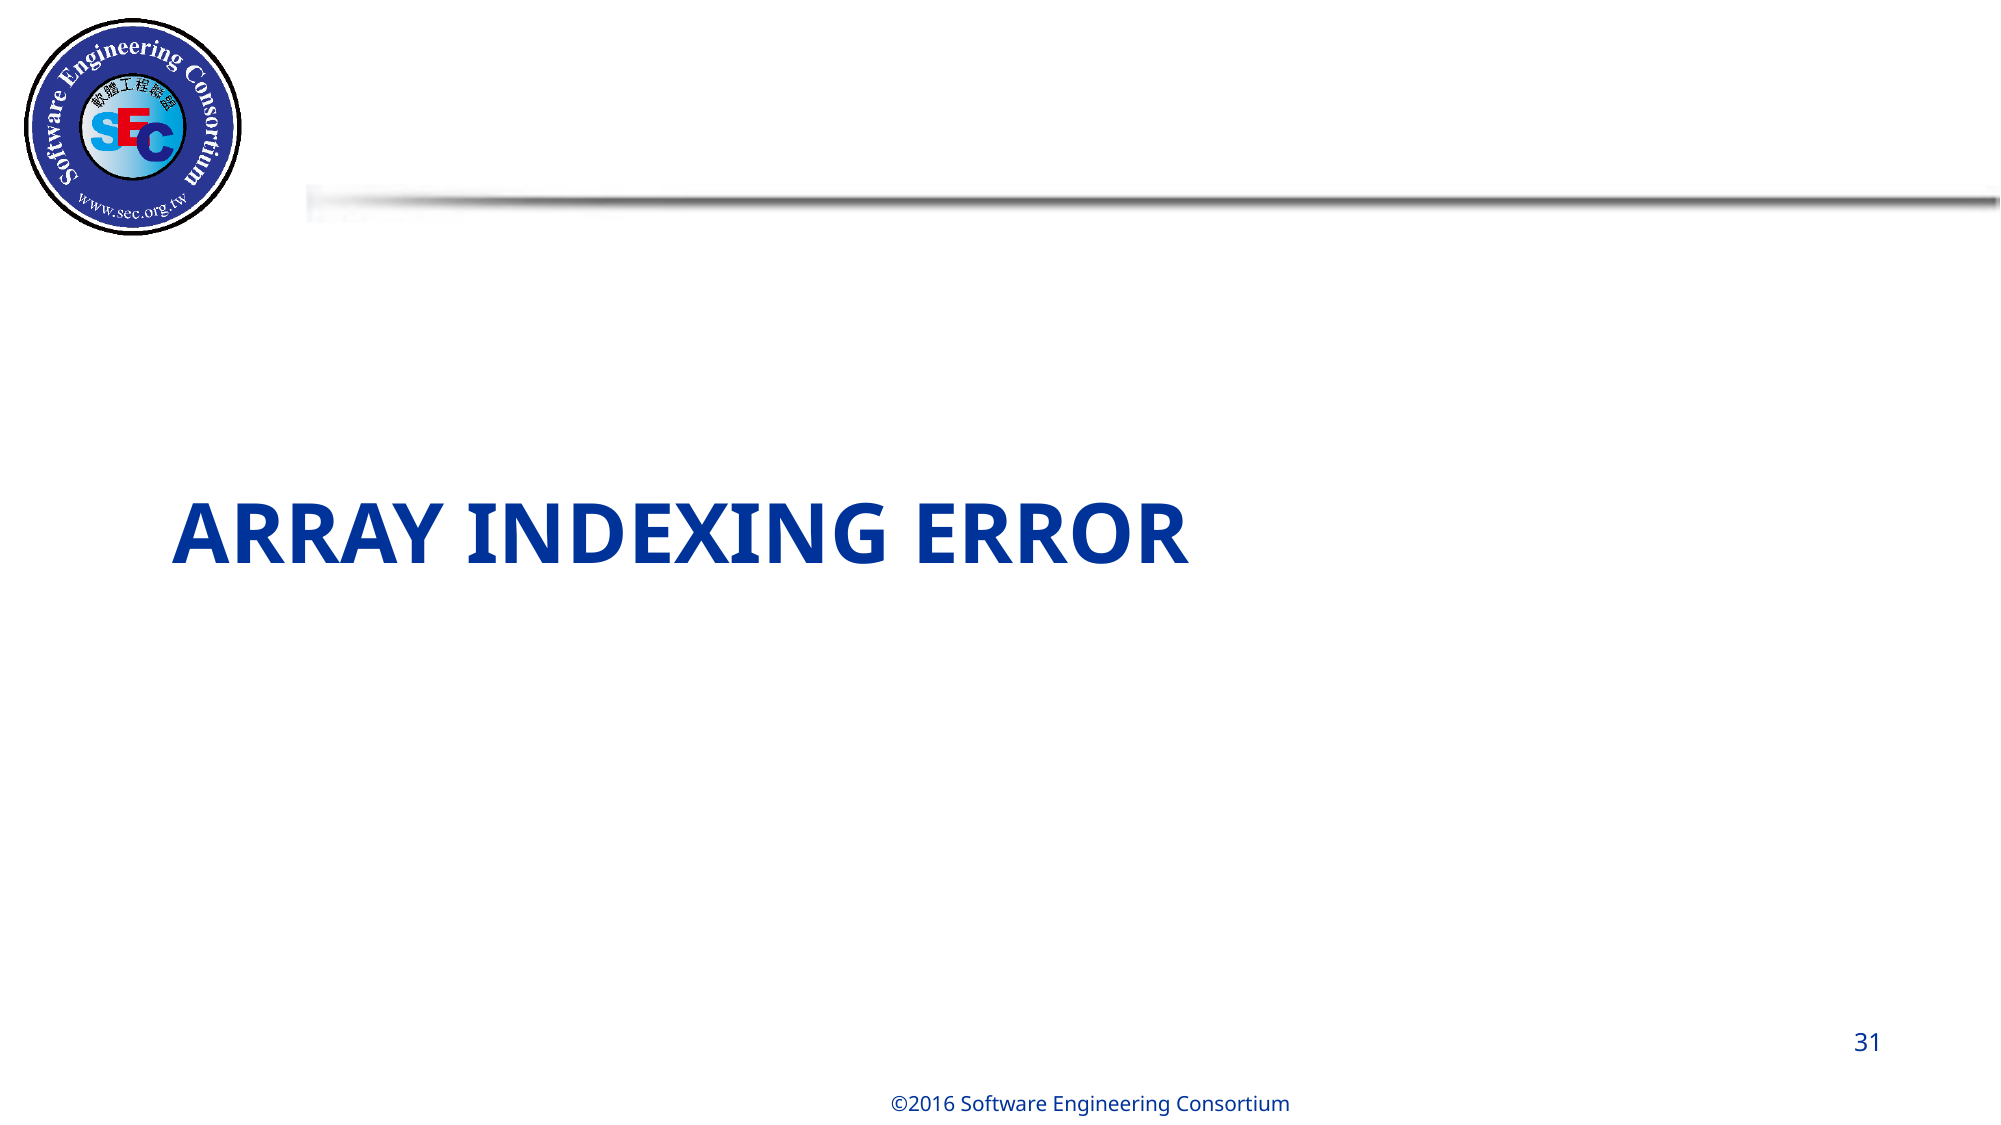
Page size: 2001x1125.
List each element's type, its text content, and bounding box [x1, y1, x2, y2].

picture [306, 184, 2000, 223]
picture [0, 0, 265, 259]
title ARRAY INDEXING ERROR [157, 472, 1858, 697]
slide_number ‹#› [1481, 1019, 1898, 1094]
